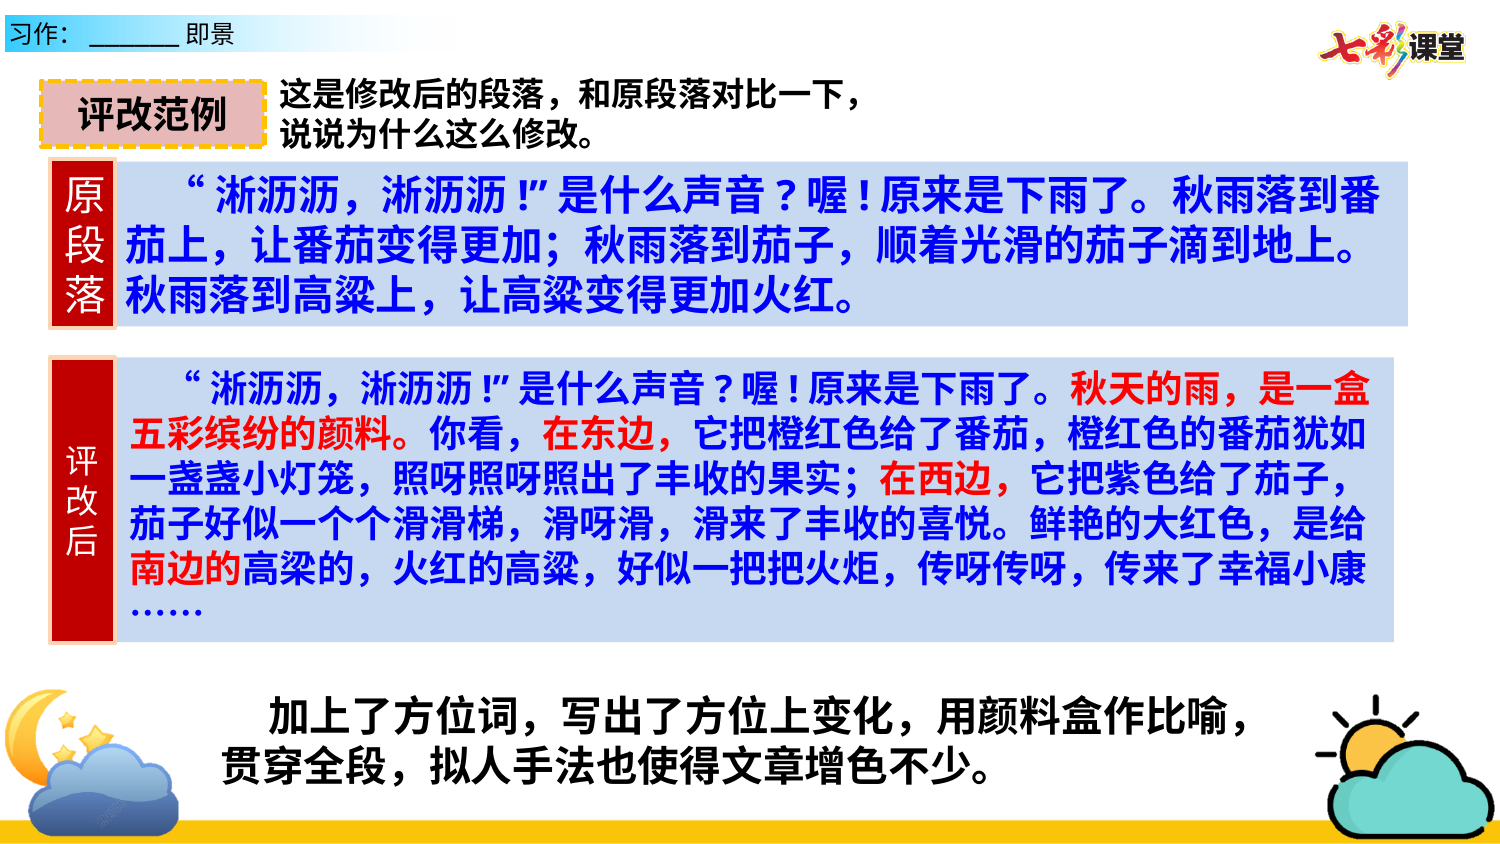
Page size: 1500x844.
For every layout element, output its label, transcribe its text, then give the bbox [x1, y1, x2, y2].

picture [1316, 20, 1468, 80]
picture [1278, 640, 1500, 844]
picture [0, 686, 185, 844]
text_box 评改范例 [39, 79, 264, 149]
text_box “淅沥沥，淅沥沥!”是什么声音?喔!原来是下雨了。秋天的雨，是一盒五彩缤纷的颜料。你看，在东边，它把橙红色给了番茄，橙红色的番茄犹如一盏盏小灯笼，照呀照呀照出了丰收的果实；在西边，它把紫色给了茄子，茄子好似一个个滑滑梯，滑呀滑，滑来了丰收的喜悦。鲜艳的大红色，是给南边的高梁的，火红的高粱，好似一把把火炬，传呀传呀，传来了幸福小康…… [117, 357, 1394, 643]
text_box 原段落 [48, 157, 117, 330]
text_box 评改后 [48, 355, 117, 645]
text_box 加上了方位词，写出了方位上变化，用颜料盒作比喻，贯穿全段，拟人手法也使得文章增色不少。 [205, 682, 1258, 798]
text_box 这是修改后的段落，和原段落对比一下， 说说为什么这么修改。 [264, 65, 1339, 161]
text_box “淅沥沥，淅沥沥!”是什么声音?喔!原来是下雨了。秋雨落到番茄上，让番茄变得更加；秋雨落到茄子，顺着光滑的茄子滴到地上。秋雨落到高粱上，让高粱变得更加火红。 [117, 161, 1408, 327]
